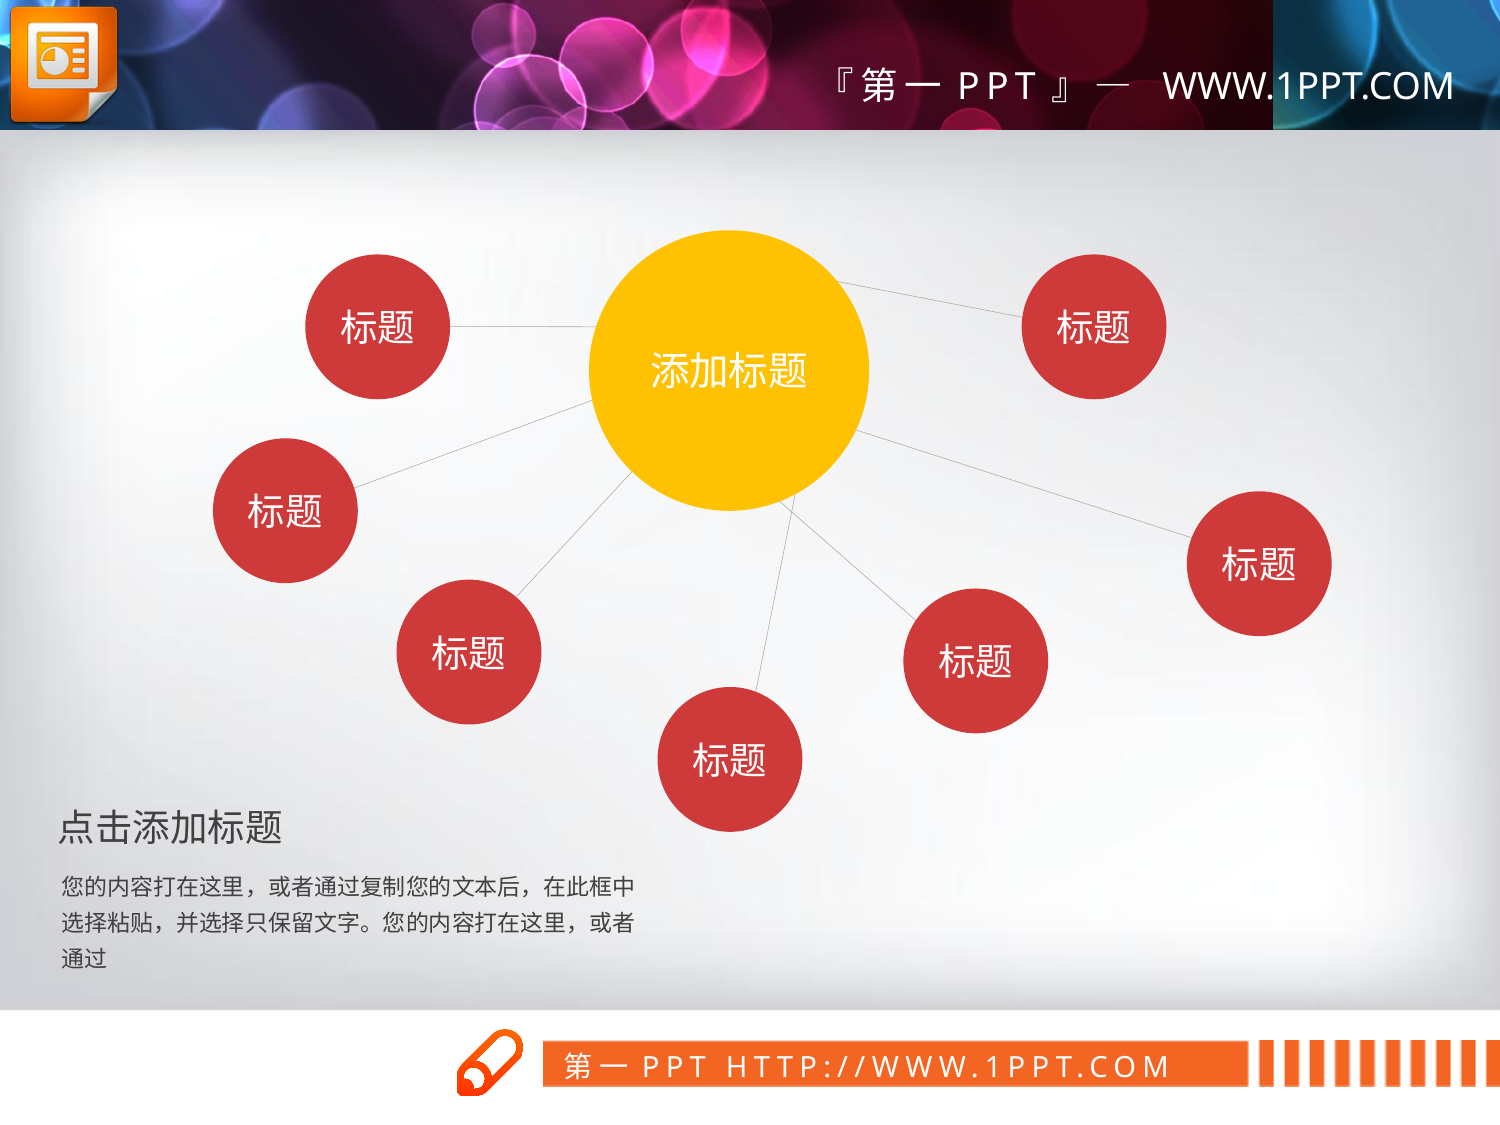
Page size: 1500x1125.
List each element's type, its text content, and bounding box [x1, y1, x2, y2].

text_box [822, 386, 1267, 562]
text_box 标题 [303, 252, 453, 385]
picture [0, 0, 1500, 1012]
text_box 标题 [394, 578, 543, 727]
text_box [725, 453, 735, 798]
text_box [586, 228, 872, 513]
text_box 您的内容打在这里，或者通过复制您的文本后，在此框中选择粘贴，并选择只保留文字。您的内容打在这里，或者通过 [50, 859, 669, 978]
text_box 标题 [210, 438, 359, 586]
text_box 标题 [655, 685, 805, 834]
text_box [271, 386, 629, 519]
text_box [785, 435, 977, 674]
text_box 标题 [1019, 252, 1169, 385]
text_box 标题 [904, 586, 1051, 736]
text_box 标题 [1184, 490, 1334, 639]
text_box 点击添加标题 [46, 781, 418, 850]
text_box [464, 435, 666, 654]
picture [543, 1040, 1500, 1087]
text_box 添加标题 [637, 340, 821, 400]
